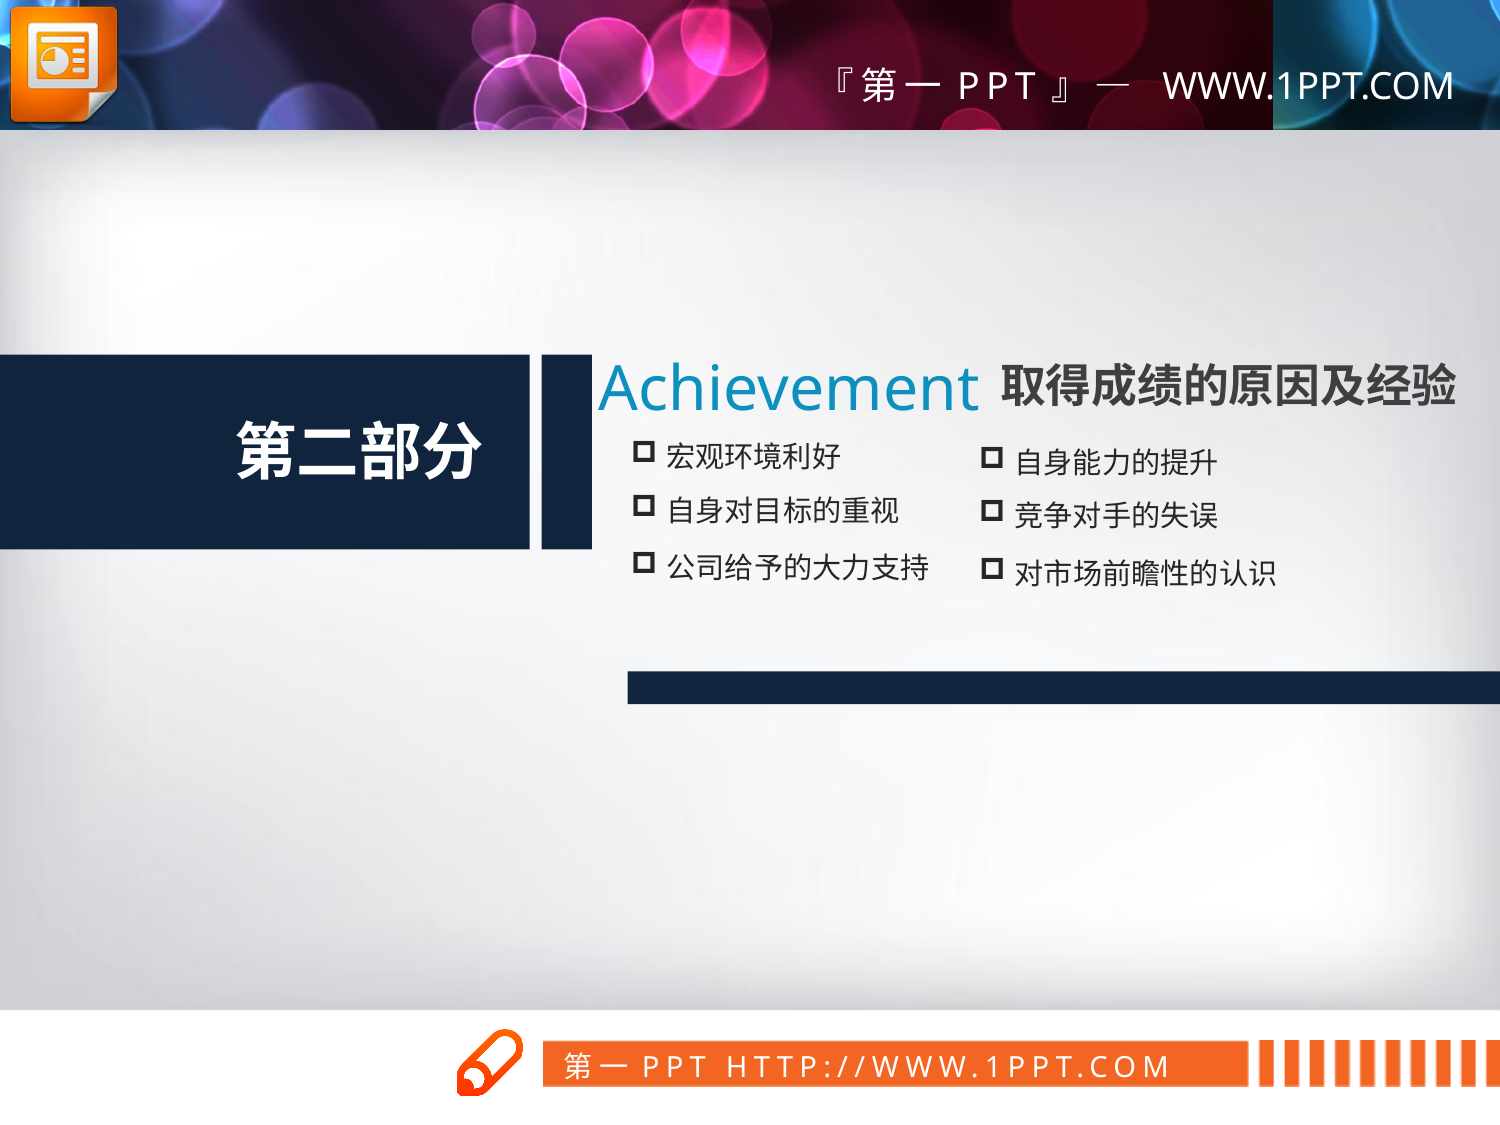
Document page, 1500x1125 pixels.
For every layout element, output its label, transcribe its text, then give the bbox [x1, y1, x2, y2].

text_box 宏观环境利好 [619, 438, 854, 479]
text_box [0, 354, 530, 550]
text_box [627, 671, 1500, 705]
text_box 竞争对手的失误 [967, 491, 1231, 539]
text_box 对市场前瞻性的认识 [968, 549, 1290, 596]
text_box 第二部分 [223, 406, 496, 493]
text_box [608, 342, 1473, 430]
text_box 自身对目标的重视 [619, 486, 912, 533]
text_box 公司给予的大力支持 [619, 544, 942, 591]
text_box [541, 354, 592, 550]
picture [543, 1040, 1500, 1087]
text_box 自身能力的提升 [967, 438, 1231, 485]
picture [0, 0, 1500, 1012]
